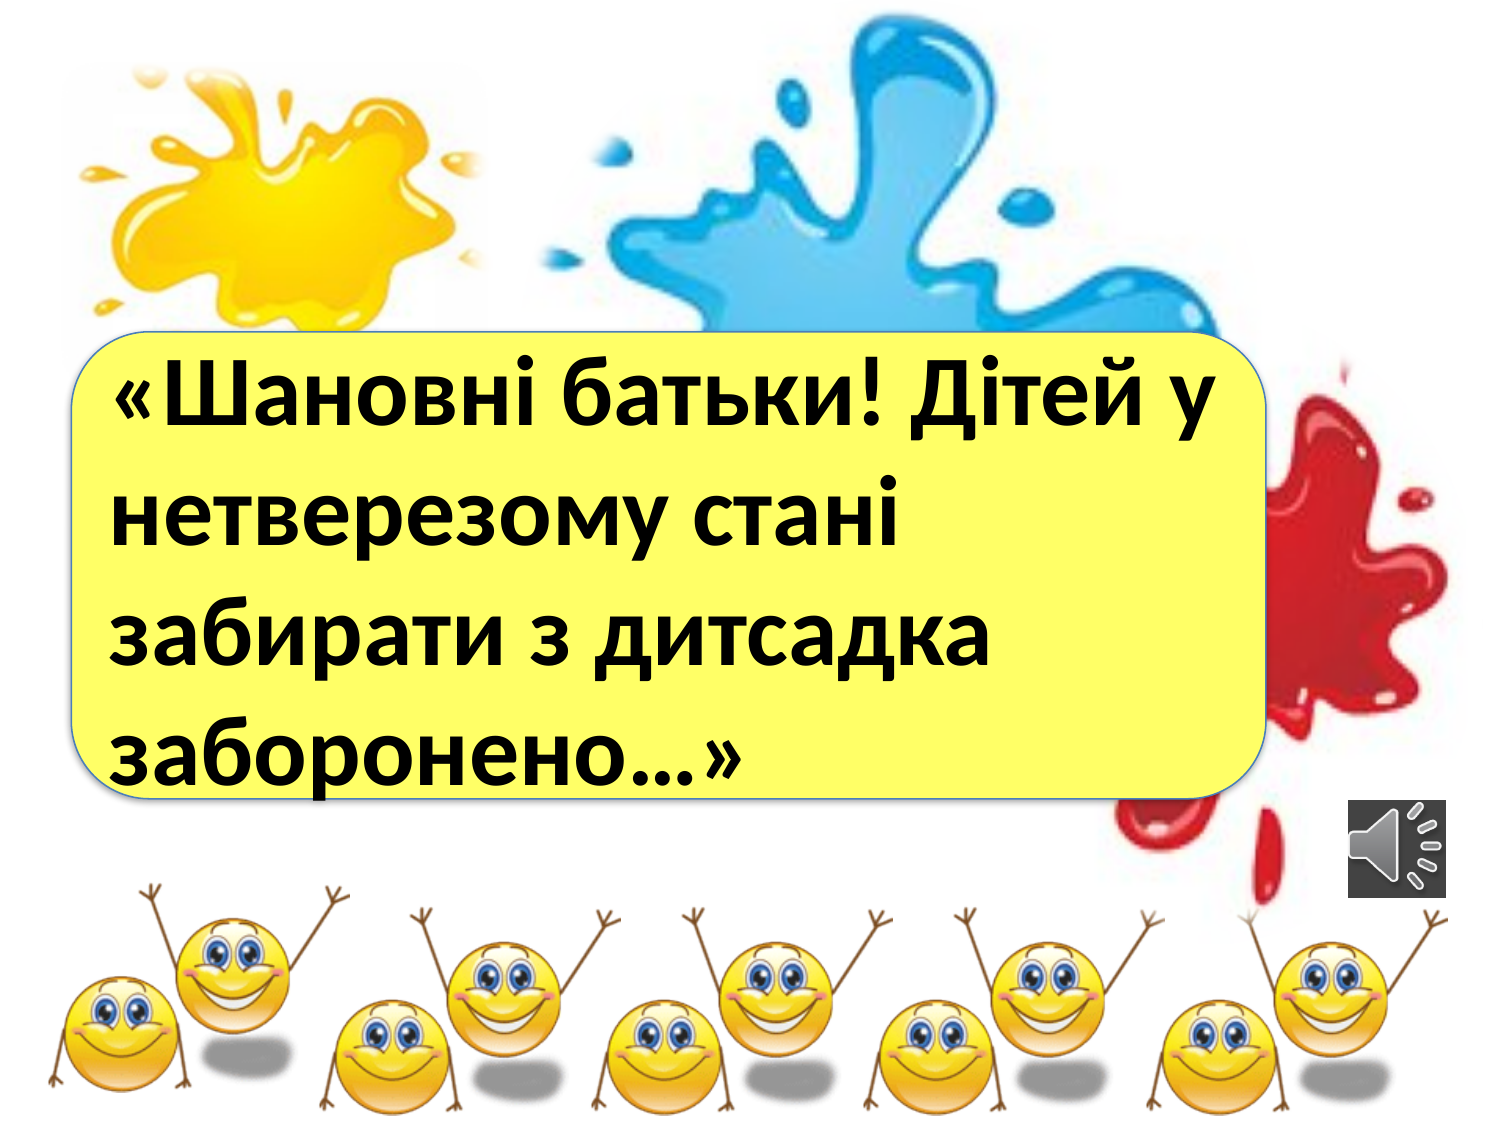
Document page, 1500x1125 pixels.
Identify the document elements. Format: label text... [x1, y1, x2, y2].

picture [52, 0, 1483, 1117]
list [40, 857, 350, 1093]
text_box «Шановні батьки! Дітей у нетверезому стані забирати з дитсадка заборонено…» [70, 405, 937, 800]
